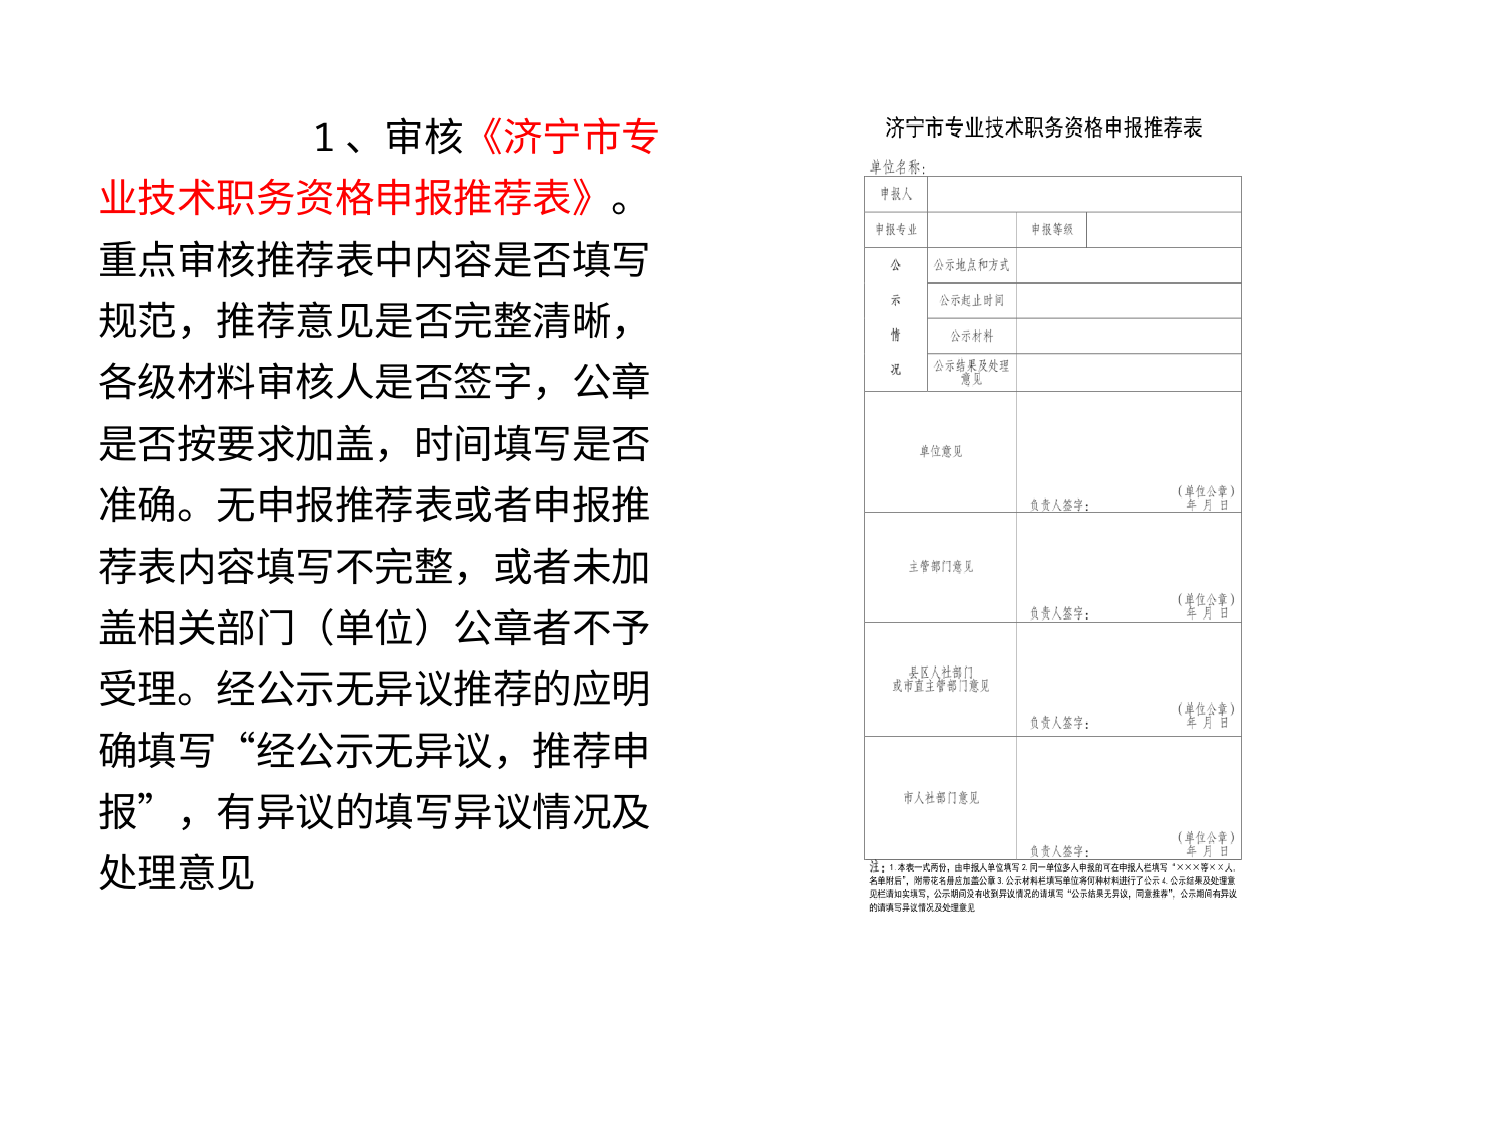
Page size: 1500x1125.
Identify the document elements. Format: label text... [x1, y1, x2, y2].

text_box 1、审核《济宁市专业技术职务资格申报推荐表》。重点审核推荐表中内容是否填写规范，推荐意见是否完整清晰，各级材料审核人是否签字，公章是否按要求加盖，时间填写是否准确。无申报推荐表或者申报推荐表内容填写不完整，或者未加盖相关部门（单位）公章者不予受理。经公示无异议推荐的应明确填写“经公示无异议，推荐申报”，有异议的填写异议情况及处理意见 [86, 92, 675, 902]
picture [774, 69, 1314, 1013]
